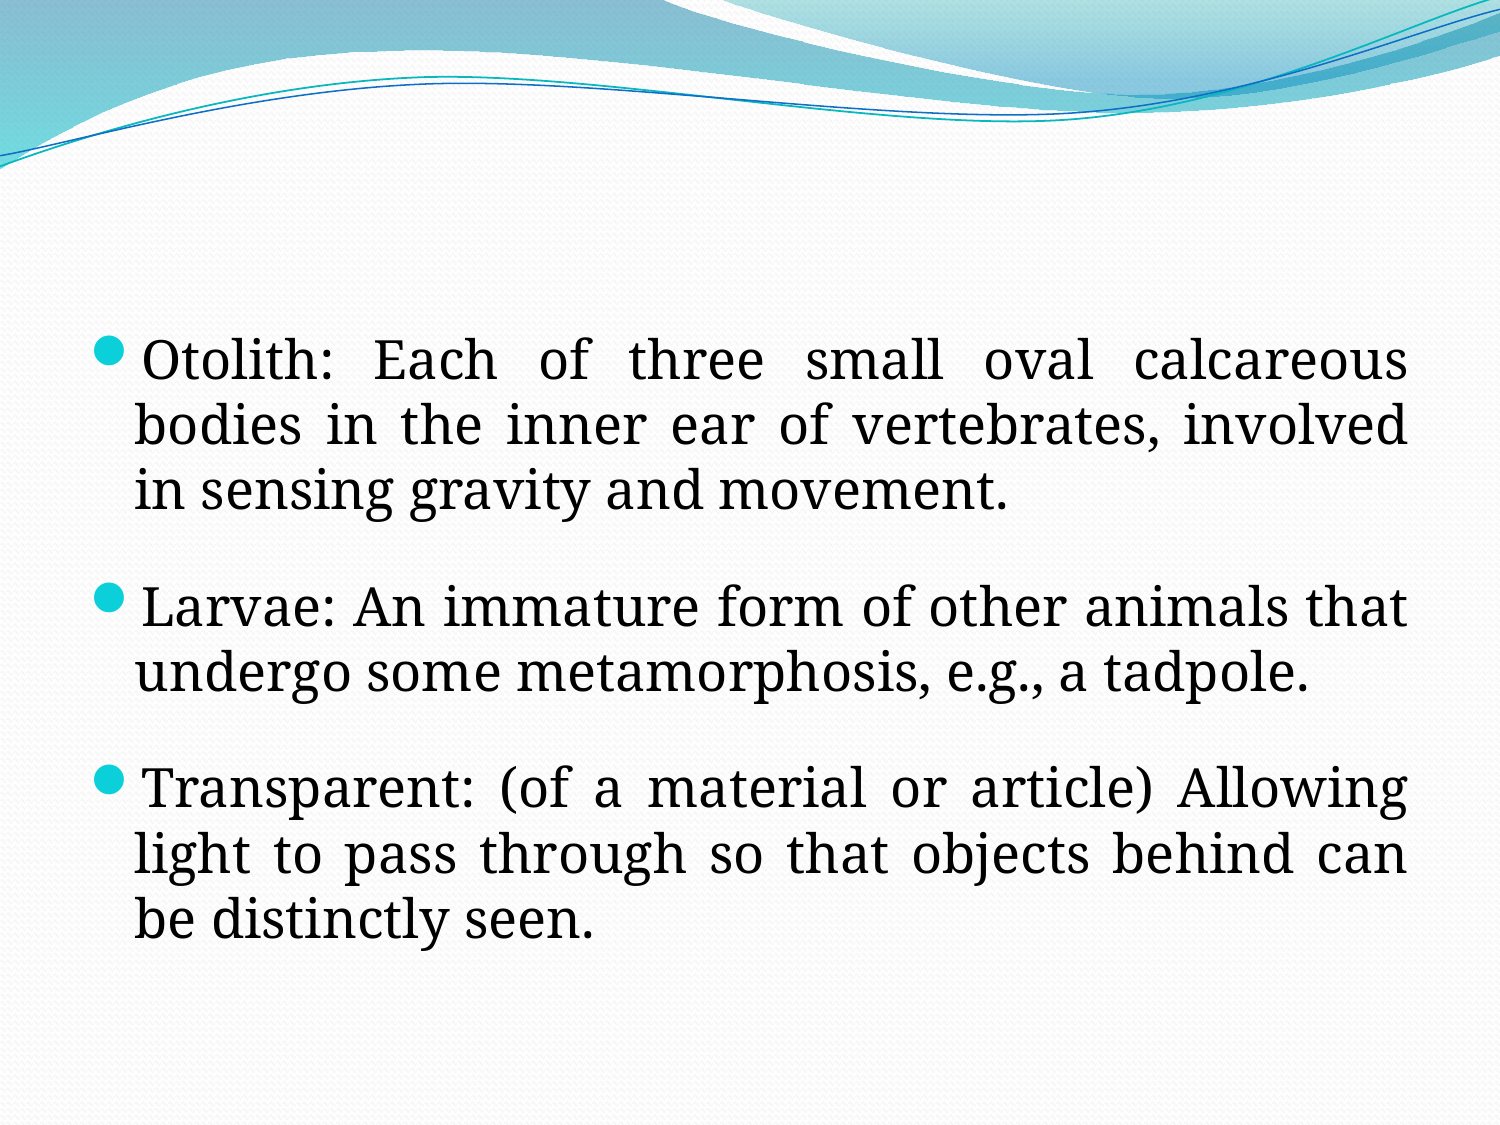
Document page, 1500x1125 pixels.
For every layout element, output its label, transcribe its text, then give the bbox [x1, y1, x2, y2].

list Otolith: Each of three small oval calcareous bodies in the inner ear of vertebrates, involved in sensing gravity and movement. Larvae: An immature form of other animals that undergo some metamorphosis, e.g., a tadpole. Transparent: (of a material or article) Allowing light to pass through so that objects behind can be distinctly seen. [75, 317, 1425, 1038]
